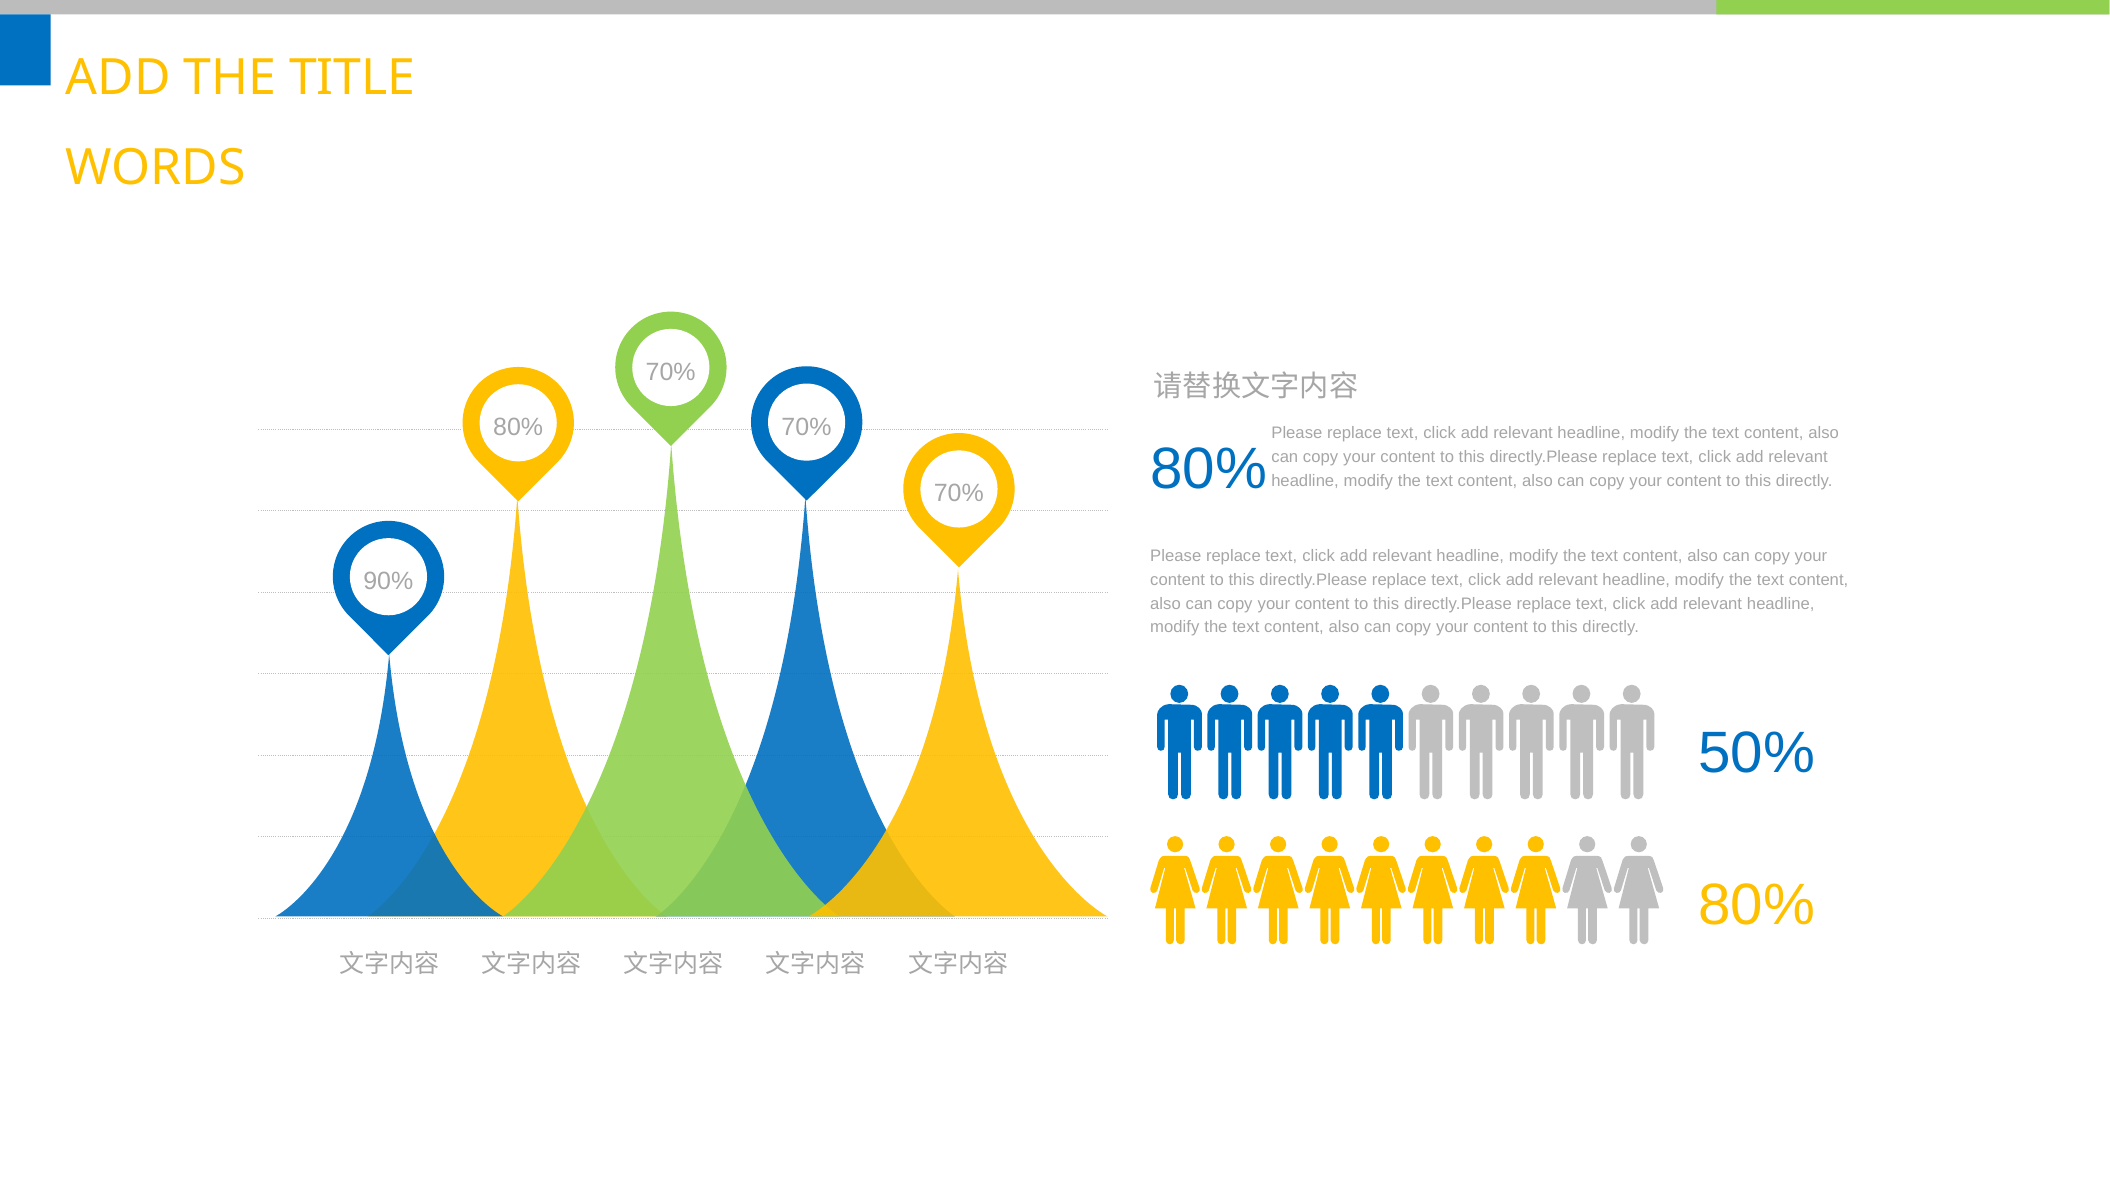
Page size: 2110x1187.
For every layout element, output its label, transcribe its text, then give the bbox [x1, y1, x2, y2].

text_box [332, 520, 445, 633]
text_box ADD THE TITLE WORDS [50, 7, 583, 202]
text_box 文字内容 [339, 941, 440, 978]
text_box 文字内容 [623, 941, 724, 978]
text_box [615, 311, 727, 423]
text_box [258, 429, 1108, 919]
text_box 文字内容 [765, 941, 866, 978]
text_box Please replace text, click add relevant headline, modify the text content, also can copy your content to this directly.Please replace text, click add relevant headline, modify the text content, also can copy your content to this directly.Please replace text, click add relevant headline, modify the text content, also can copy your content to this directly. [1150, 540, 1850, 637]
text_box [1157, 684, 1655, 800]
text_box 50% [1698, 700, 1816, 785]
text_box 请替换文字内容 [1153, 360, 1463, 403]
text_box 80% [1150, 416, 1268, 501]
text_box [1149, 836, 1664, 945]
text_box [750, 366, 863, 478]
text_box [462, 366, 574, 479]
text_box 文字内容 [907, 941, 1009, 978]
text_box Please replace text, click add relevant headline, modify the text content, also can copy your content to this directly.Please replace text, click add relevant headline, modify the text content, also can copy your content to this directly. [1271, 417, 1850, 490]
text_box 文字内容 [481, 941, 582, 978]
text_box 80% [1698, 852, 1816, 937]
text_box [903, 433, 1015, 545]
